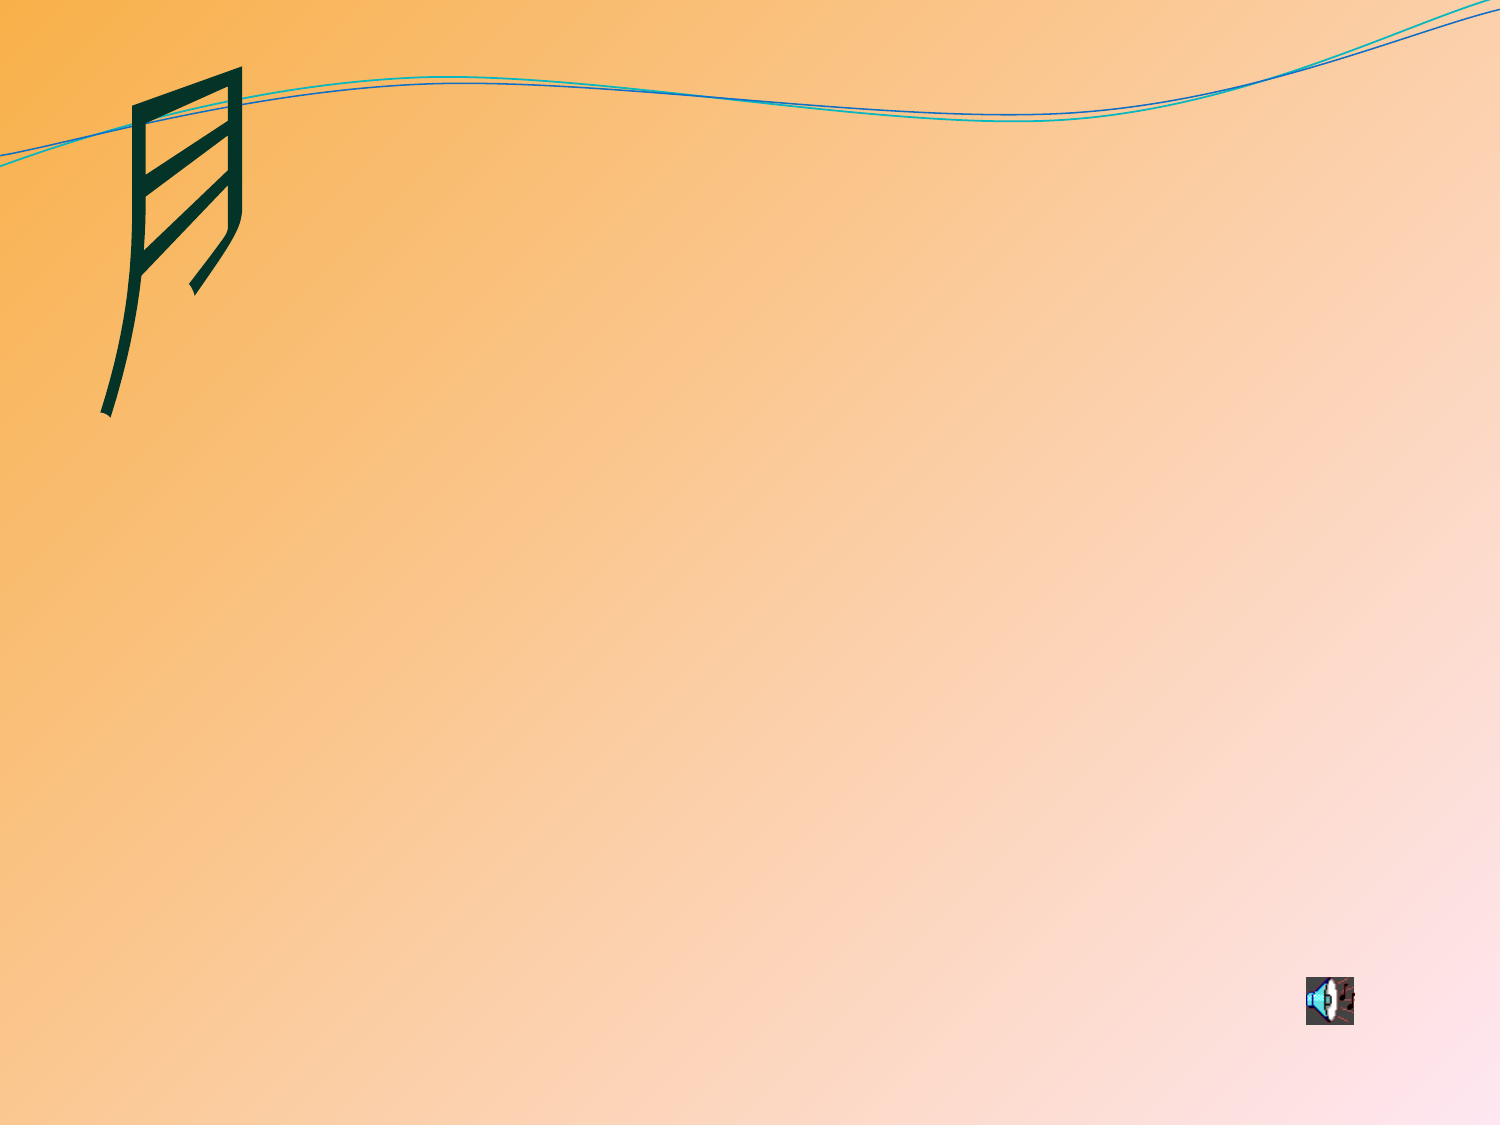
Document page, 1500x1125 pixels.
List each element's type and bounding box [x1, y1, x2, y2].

picture [1304, 975, 1356, 1027]
